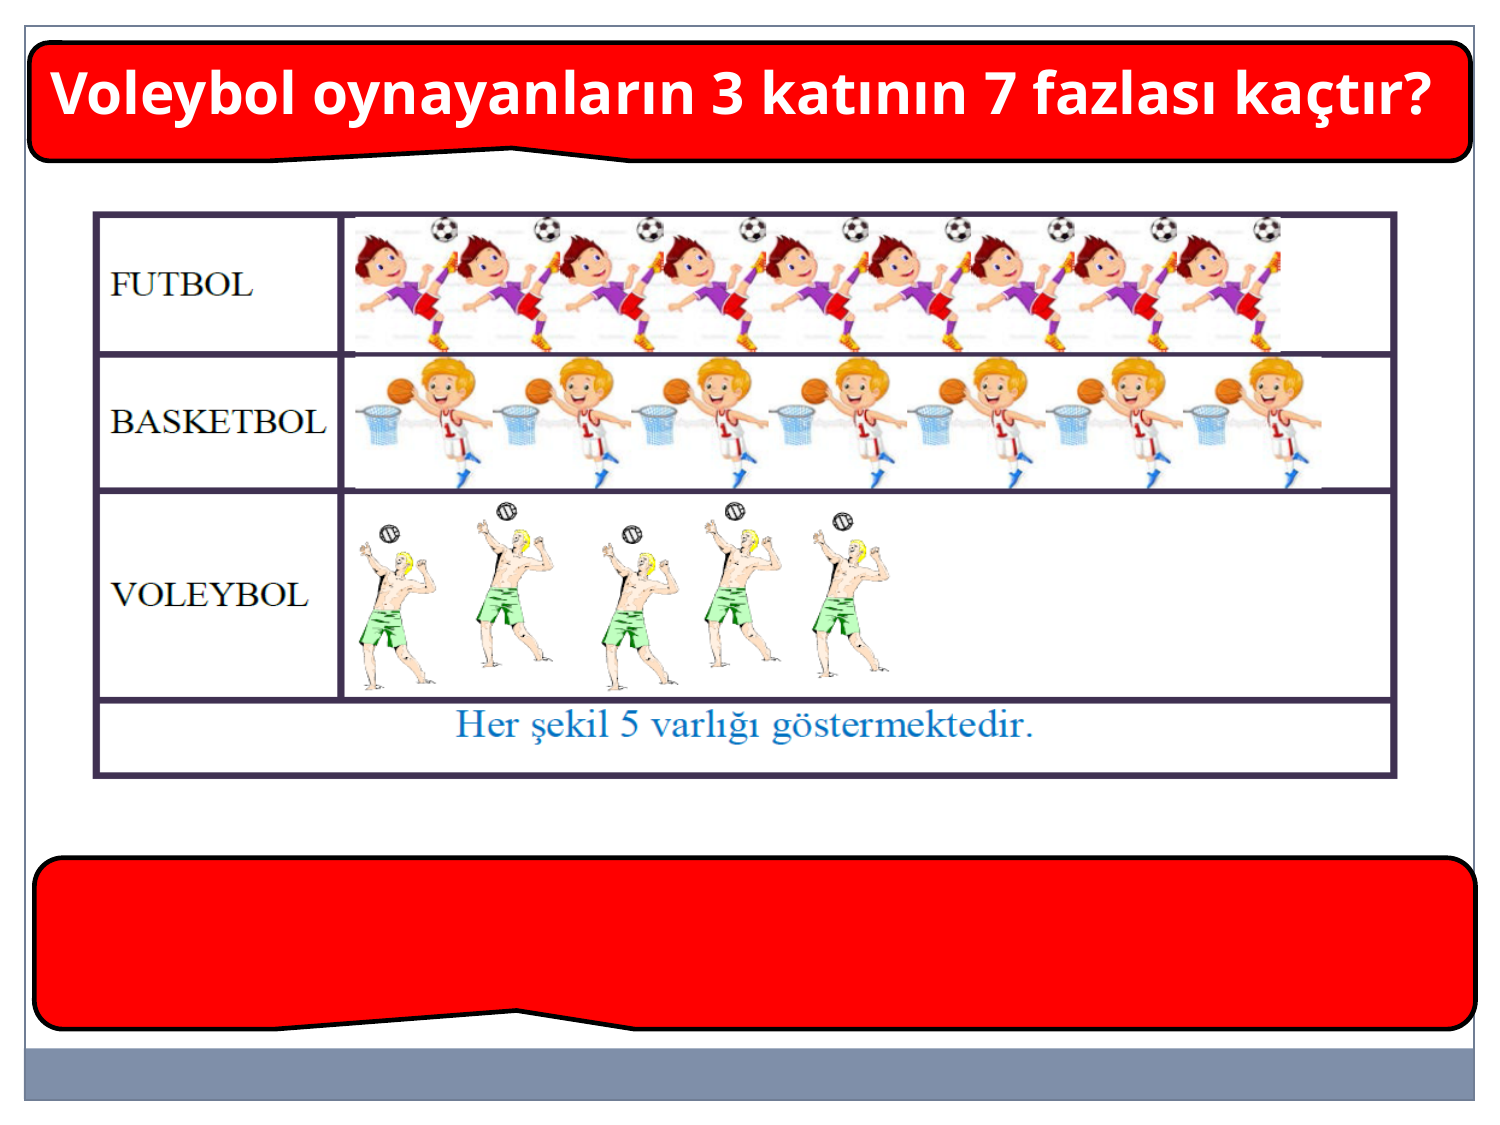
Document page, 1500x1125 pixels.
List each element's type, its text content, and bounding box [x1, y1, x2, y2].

text_box Voleybol oynayanların 3 katının 7 fazlası kaçtır? [29, 42, 1471, 161]
text_box [34, 857, 1476, 1030]
picture [88, 207, 1412, 789]
